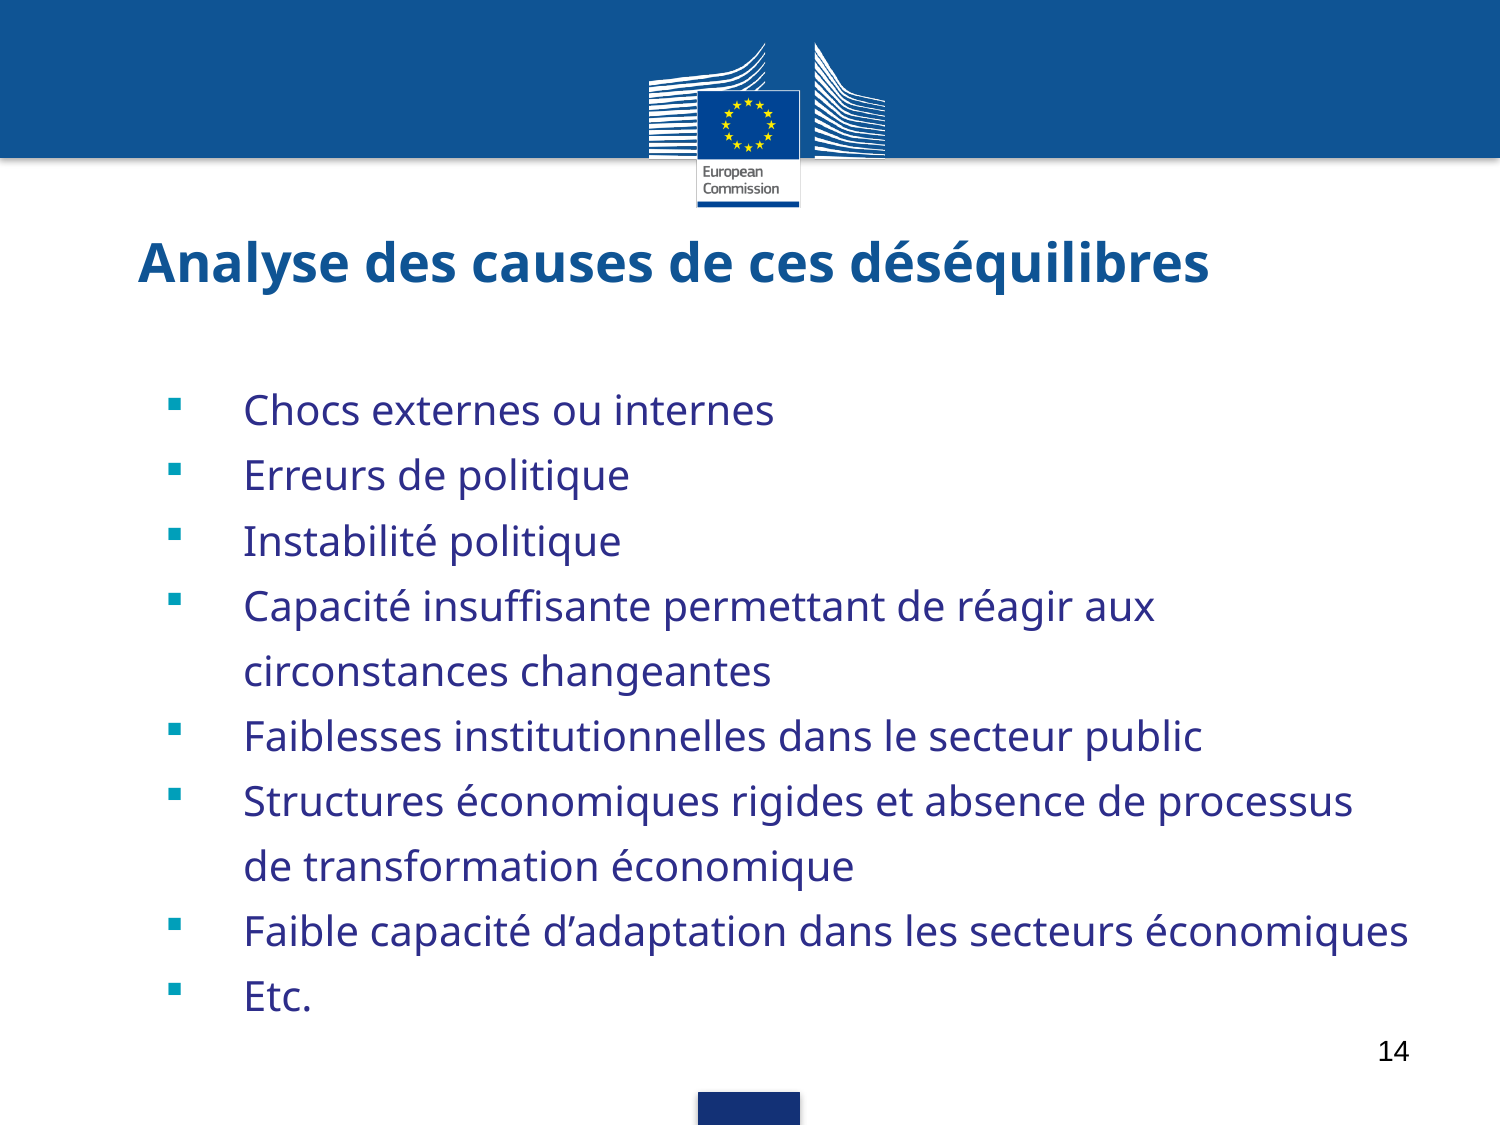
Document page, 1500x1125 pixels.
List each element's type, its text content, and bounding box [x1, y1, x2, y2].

slide_number 14 [1074, 1024, 1425, 1103]
list Chocs externes ou internes Erreurs de politique Instabilité politique Capacité insuffisante permettant de réagir aux circonstances changeantes Faiblesses institutionnelles dans le secteur public Structures économiques rigides et absence de processus de transformation économique Faible capacité d’adaptation dans les secteurs économiques Etc. [74, 361, 1426, 1083]
title Analyse des causes de ces déséquilibres [64, 184, 1416, 339]
picture [649, 42, 885, 184]
